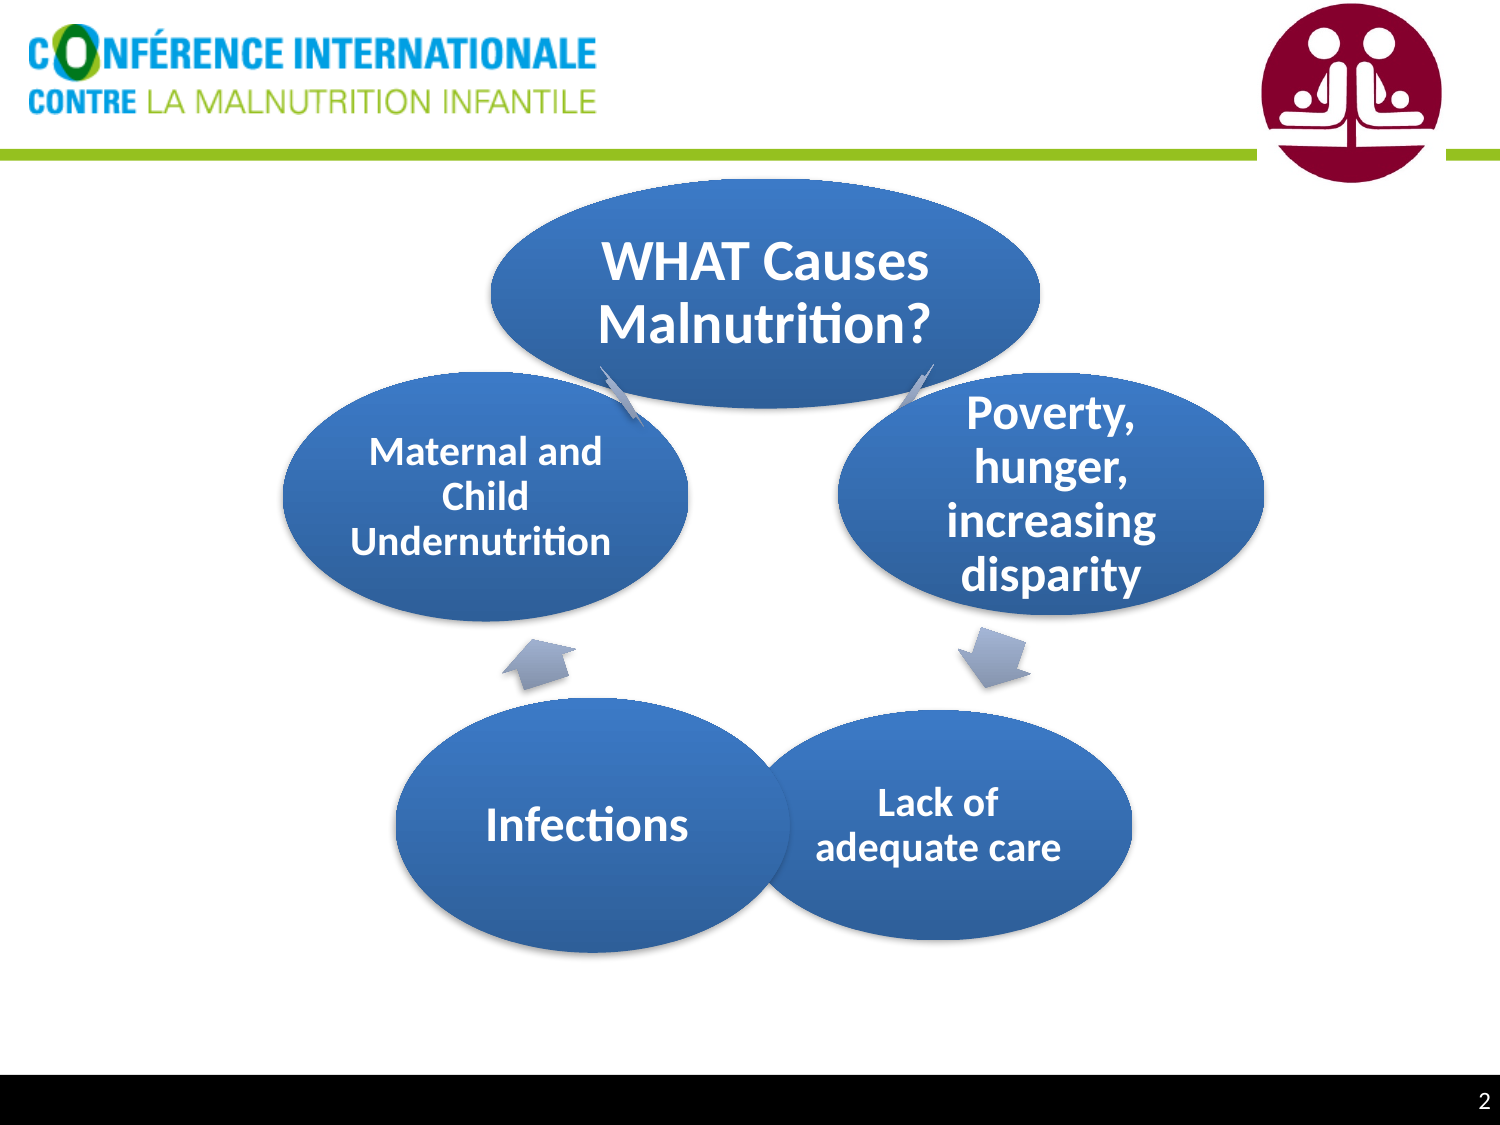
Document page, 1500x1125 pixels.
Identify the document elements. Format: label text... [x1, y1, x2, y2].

slide_number 2 [1156, 1069, 1500, 1125]
picture [29, 24, 597, 115]
text_box [1449, 147, 1500, 163]
text_box [0, 147, 1252, 163]
text_box [0, 1073, 1156, 1125]
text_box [41, 184, 1500, 948]
picture [1257, 0, 1446, 186]
